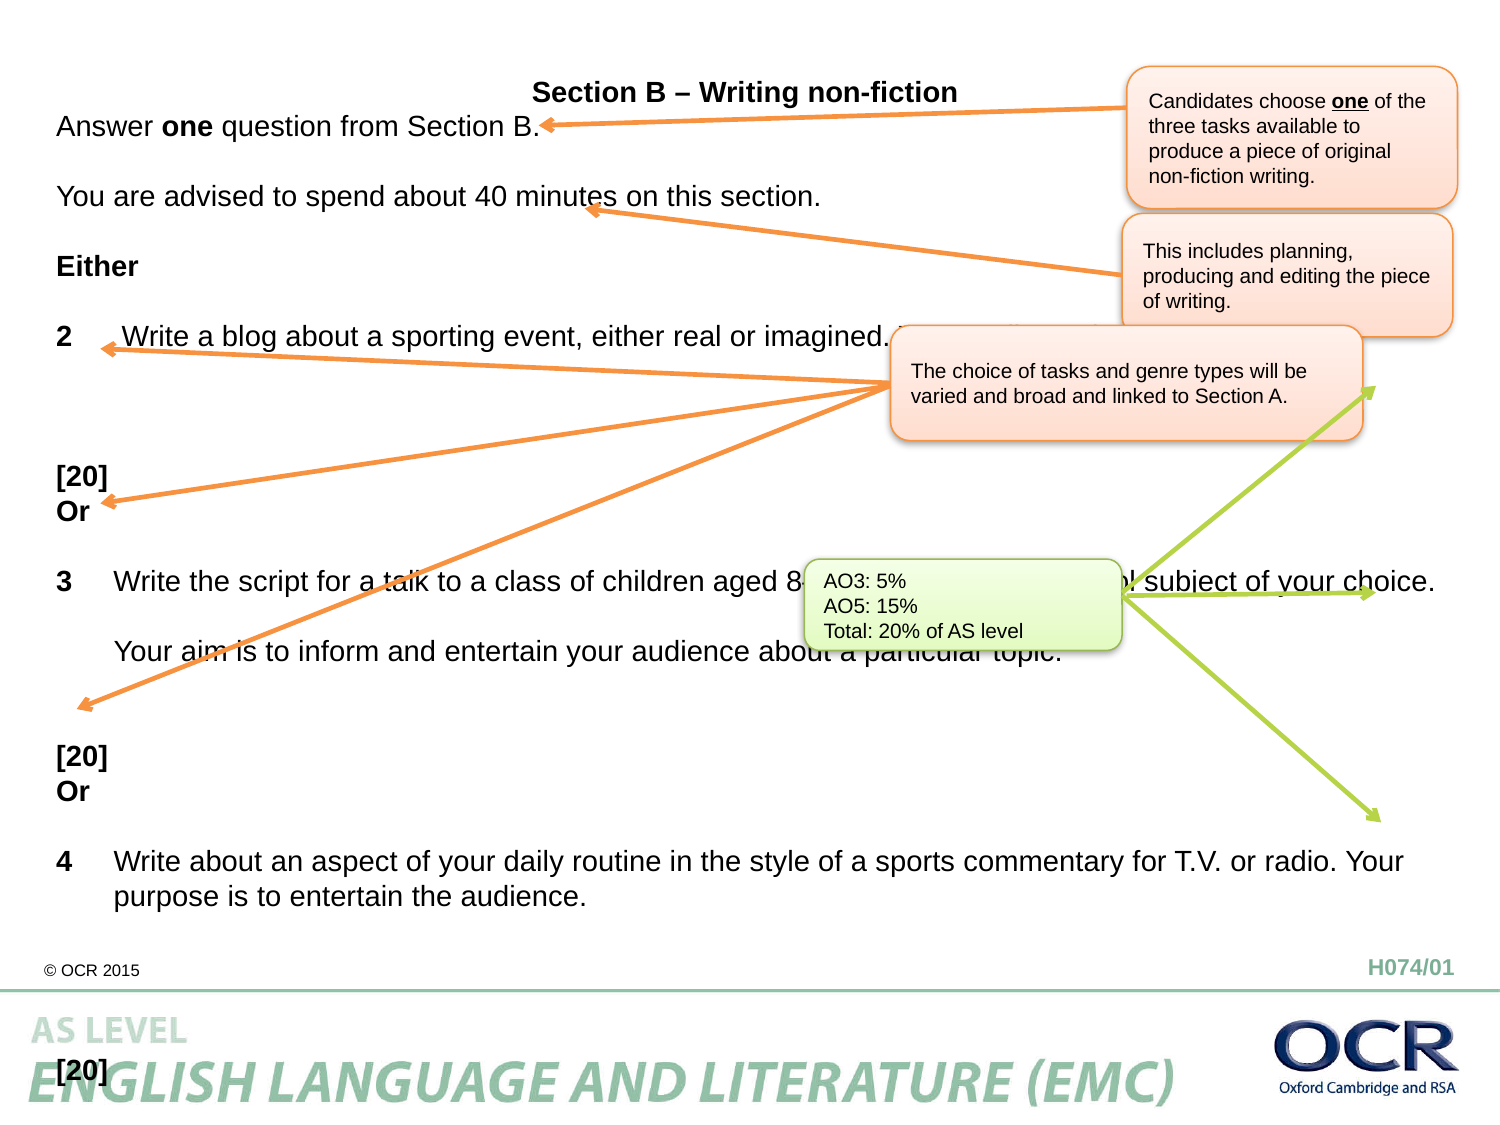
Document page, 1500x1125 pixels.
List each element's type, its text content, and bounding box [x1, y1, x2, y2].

picture [0, 989, 1500, 1125]
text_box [100, 348, 891, 384]
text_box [76, 385, 891, 710]
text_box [1121, 385, 1377, 593]
text_box [893, 657, 1116, 714]
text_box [584, 208, 1123, 276]
text_box The choice of tasks and genre types will be varied and broad and linked to Section A. [889, 324, 1364, 442]
text_box AO3: 5% AO5: 15% Total: 20% of AS level [894, 558, 1116, 652]
text_box Candidates choose one of the three tasks available to produce a piece of original non-fiction writing. [1126, 65, 1459, 210]
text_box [1121, 595, 1382, 823]
text_box This includes planning, producing and editing the piece of writing. [1121, 212, 1454, 338]
text_box Section B – Writing non-fiction Answer one question from Section B. You are advised to spend about 40 minutes on this section. Either 2 Write a blog about a sporting event, either real or imagined. Your audience is sports fans. [20] Or 3 Write the script for a talk to a class of children aged 8–10 years old on a school subject of your choice. Your aim is to inform and entertain your audience about a particular topic. [20] Or 4 Write about an aspect of your daily routine in the style of a sports commentary for T.V. or radio. Your purpose is to entertain the audience. [20] [41, 65, 1458, 1094]
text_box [538, 107, 1127, 126]
